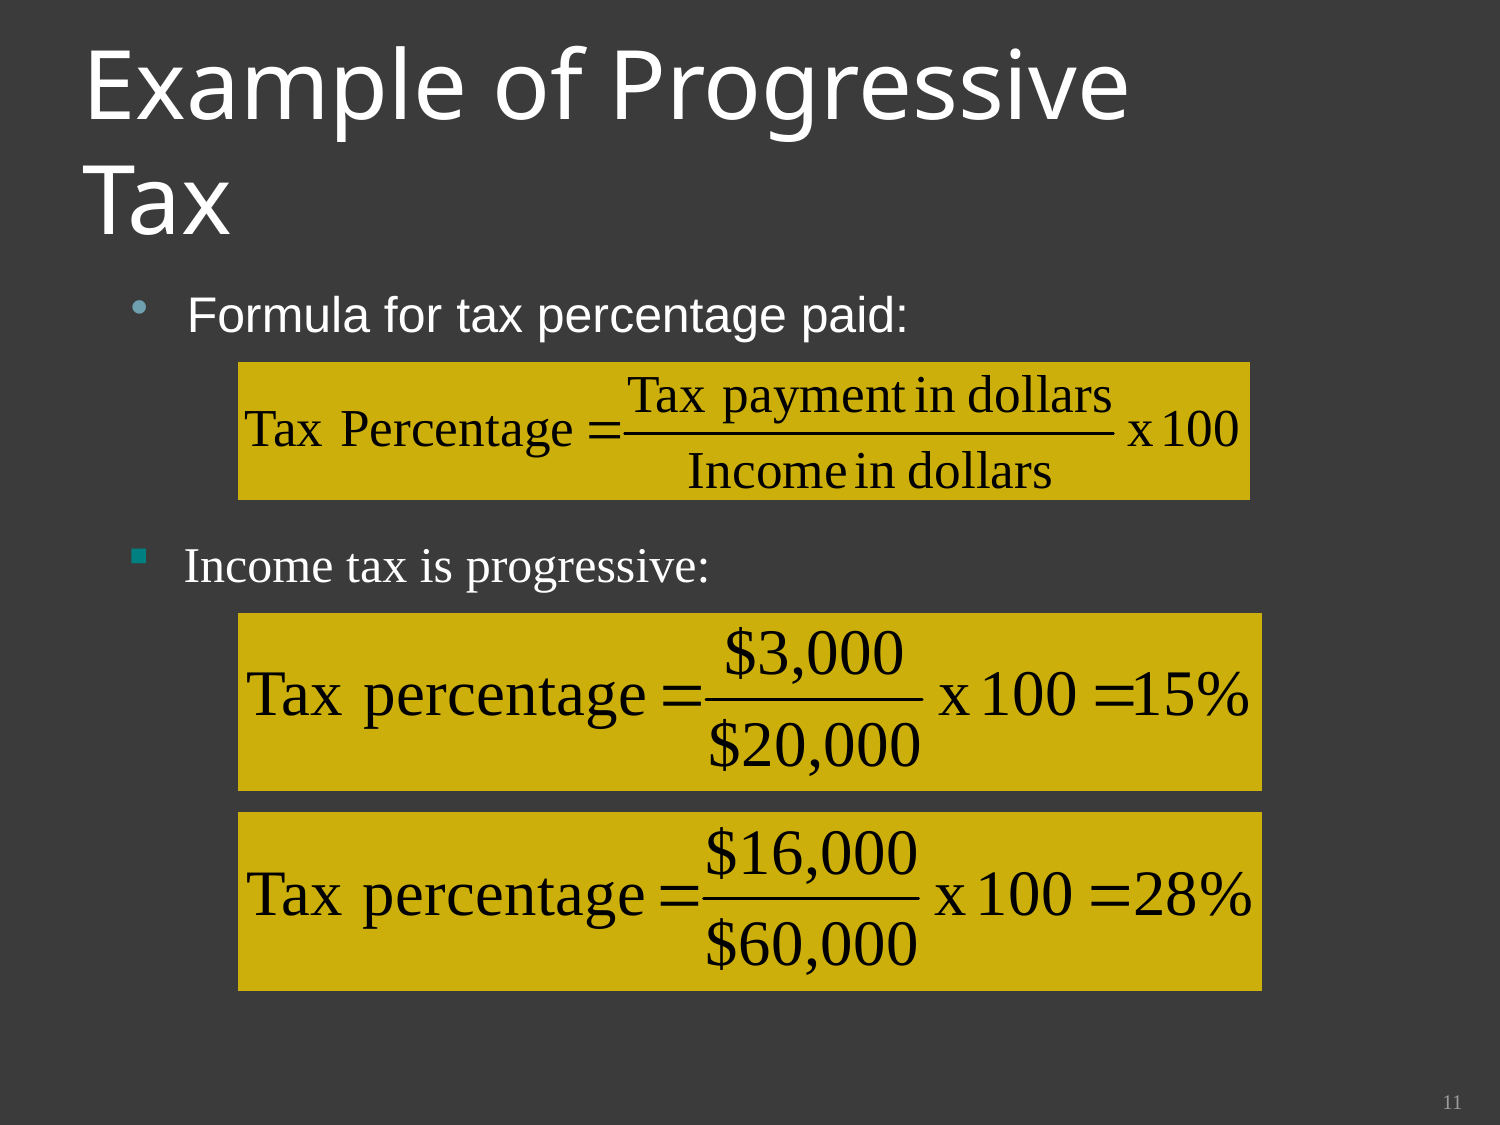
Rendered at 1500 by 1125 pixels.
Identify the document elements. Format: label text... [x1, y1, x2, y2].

text_box Income tax is progressive: [112, 524, 1388, 600]
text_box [237, 612, 1263, 792]
list Formula for tax percentage paid: [112, 275, 1388, 350]
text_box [237, 812, 1263, 991]
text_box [237, 362, 1251, 501]
slide_number 11 [1337, 1053, 1463, 1114]
title Example of Progressive Tax [75, 45, 1300, 233]
